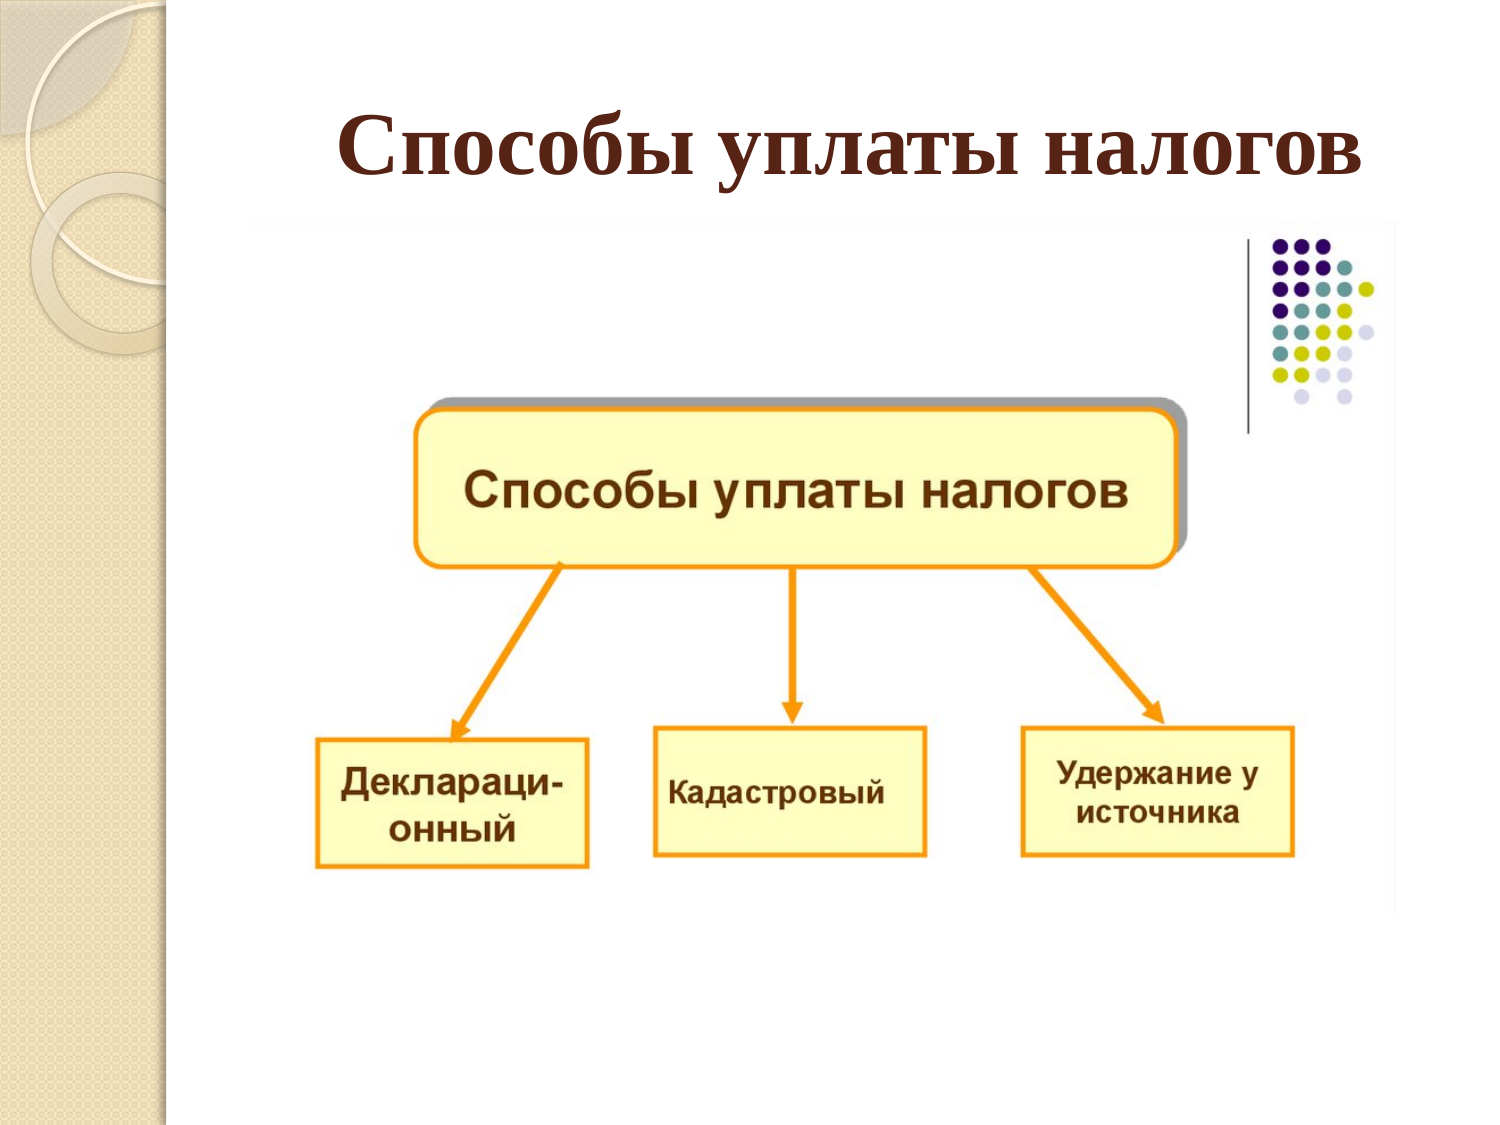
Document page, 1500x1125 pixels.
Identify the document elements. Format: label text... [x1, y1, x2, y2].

title Способы уплаты налогов [235, 45, 1466, 233]
picture [245, 222, 1397, 915]
